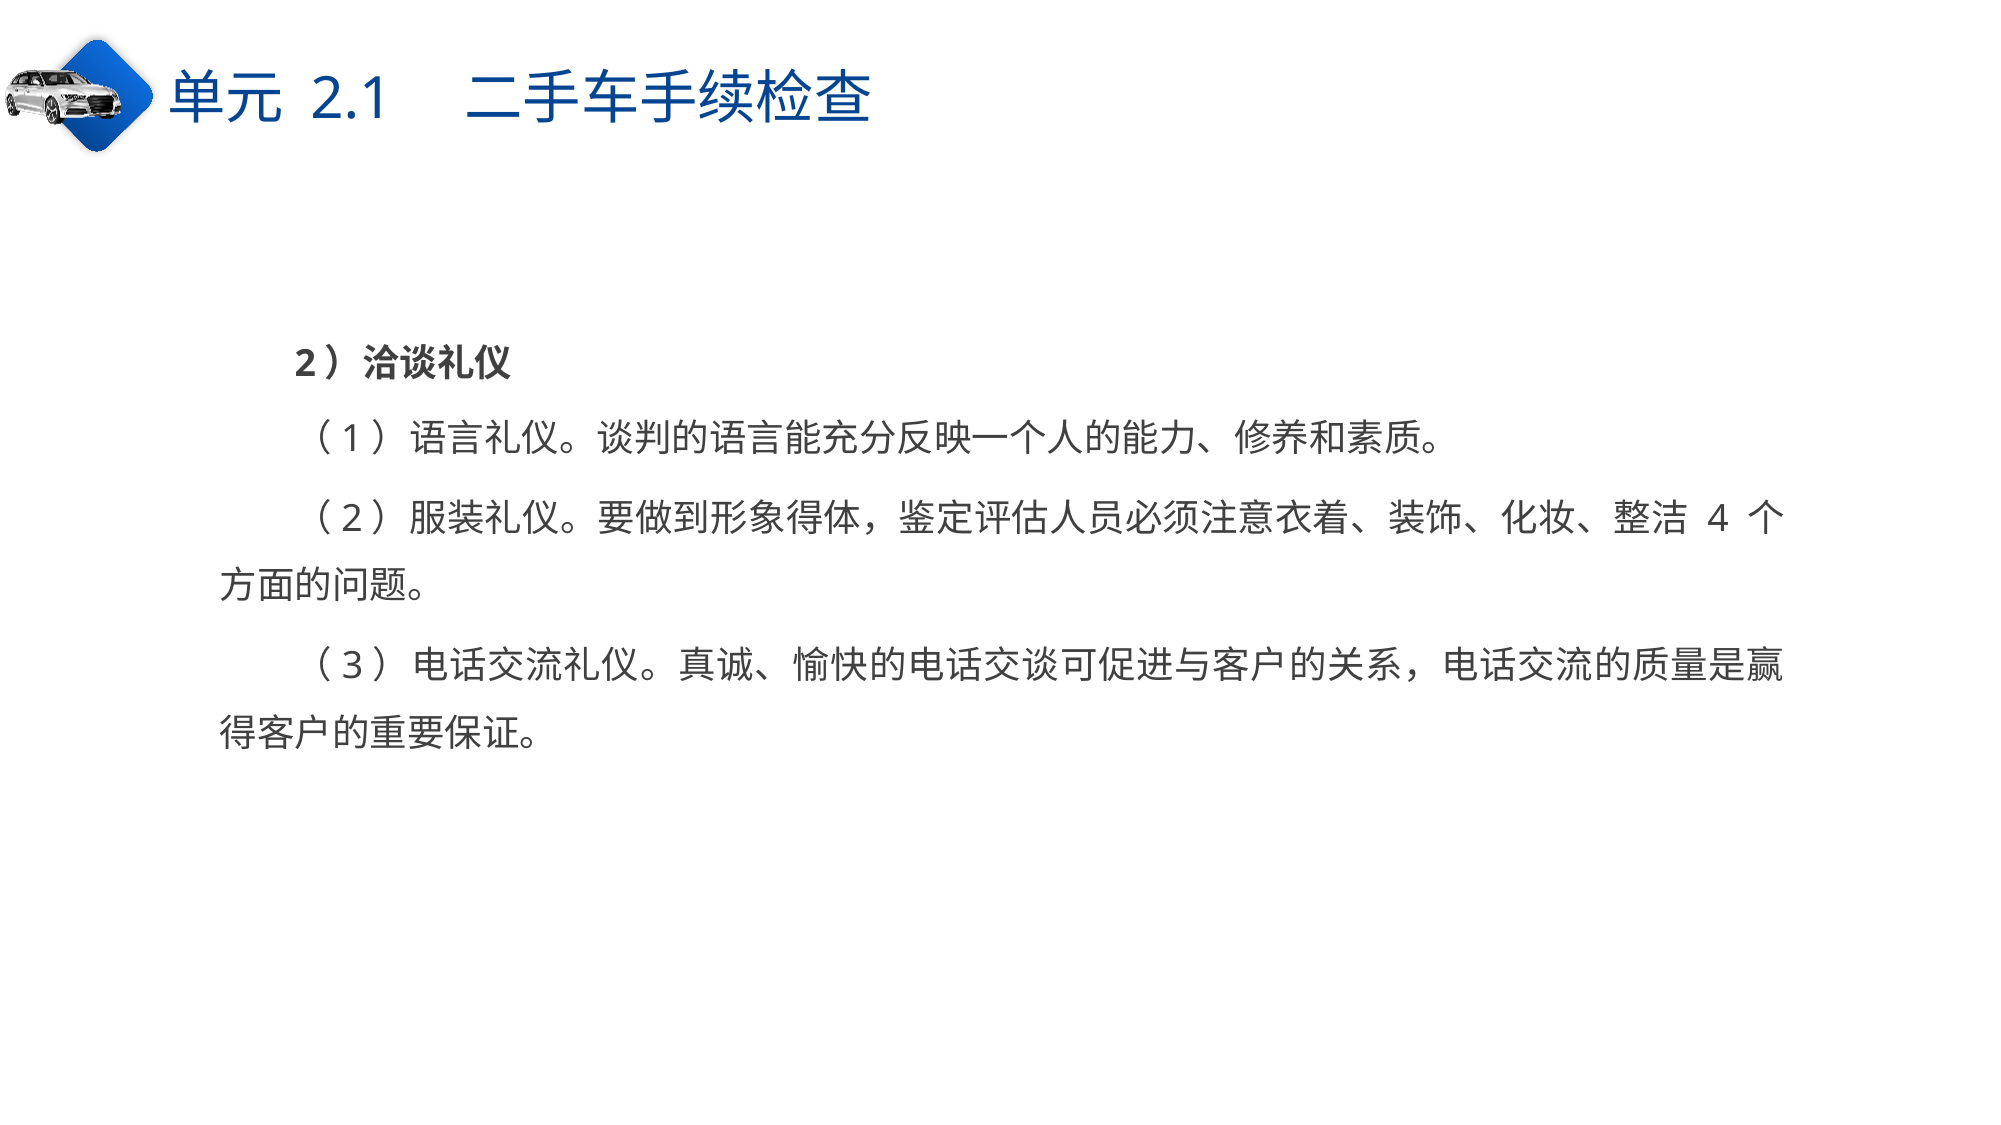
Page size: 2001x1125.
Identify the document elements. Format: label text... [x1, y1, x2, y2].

text_box 单元 2.1 二手车手续检查 [152, 52, 888, 138]
text_box （1）语言礼仪。谈判的语言能充分反映一个人的能力、修养和素质。 （2）服装礼仪。要做到形象得体，鉴定评估人员必须注意衣着、装饰、化妆、整洁 4 个方面的问题。 （3）电话交流礼仪。真诚、愉快的电话交谈可促进与客户的关系，电话交流的质量是赢得客户的重要保证。 [204, 383, 1800, 761]
text_box 2）洽谈礼仪 [204, 308, 1000, 391]
picture [0, 31, 125, 157]
